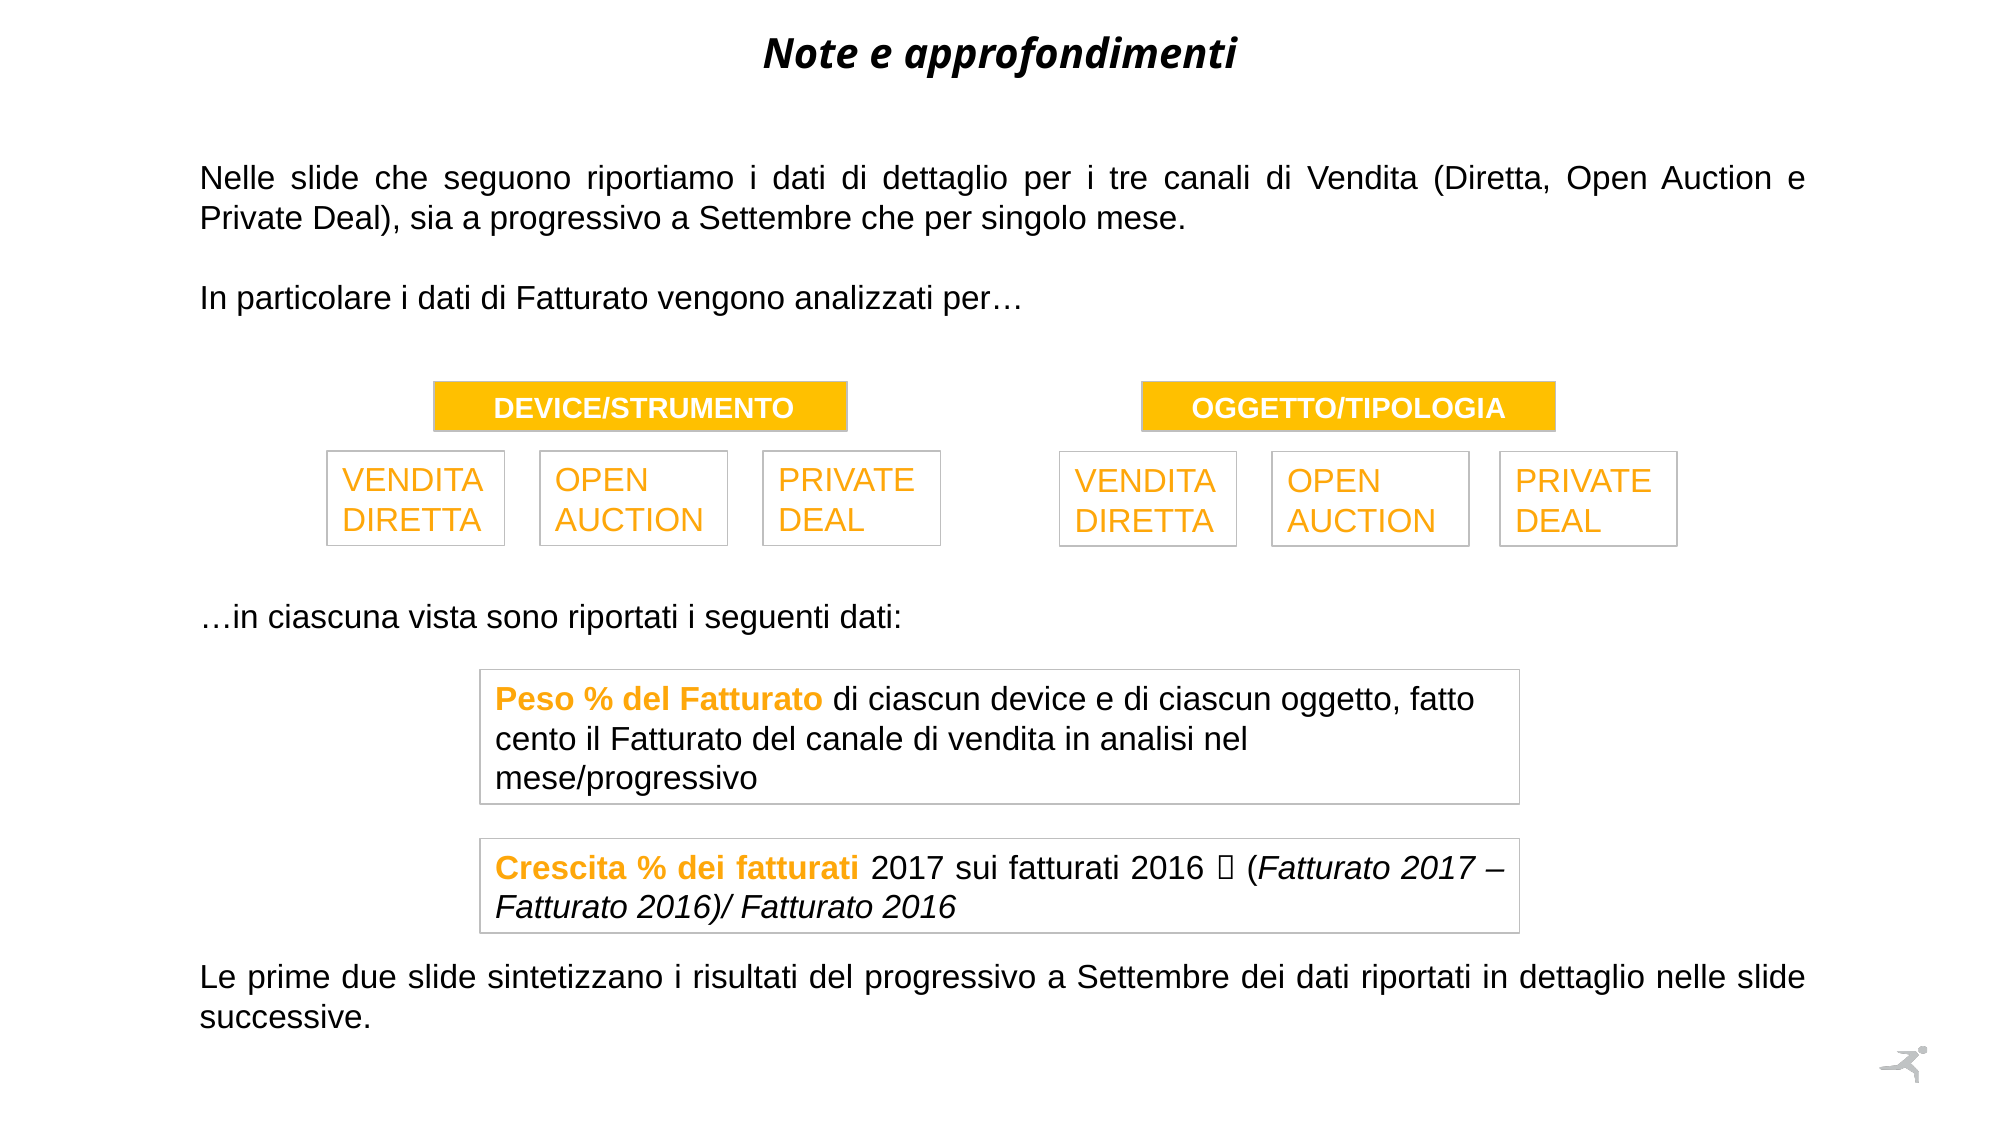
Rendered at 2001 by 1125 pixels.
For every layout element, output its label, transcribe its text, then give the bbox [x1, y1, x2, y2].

text_box Peso % del Fatturato di ciascun device e di ciascun oggetto, fatto cento il Fatturato del canale di vendita in analisi nel mese/progressivo [480, 669, 1520, 804]
text_box Crescita % dei fatturati 2017 sui fatturati 2016  (Fatturato 2017 – Fatturato 2016)/ Fatturato 2016 [480, 838, 1520, 934]
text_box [326, 380, 1678, 548]
text_box Nelle slide che seguono riportiamo i dati di dettaglio per i tre canali di Vendita (Diretta, Open Auction e Private Deal), sia a progressivo a Settembre che per singolo mese. In particolare i dati di Fatturato vengono analizzati per… …in ciascuna vista sono riportati i seguenti dati: Le prime due slide sintetizzano i risultati del progressivo a Settembre dei dati riportati in dettaglio nelle slide successive. [184, 148, 1825, 1043]
text_box Note e approfondimenti [314, 19, 1686, 105]
